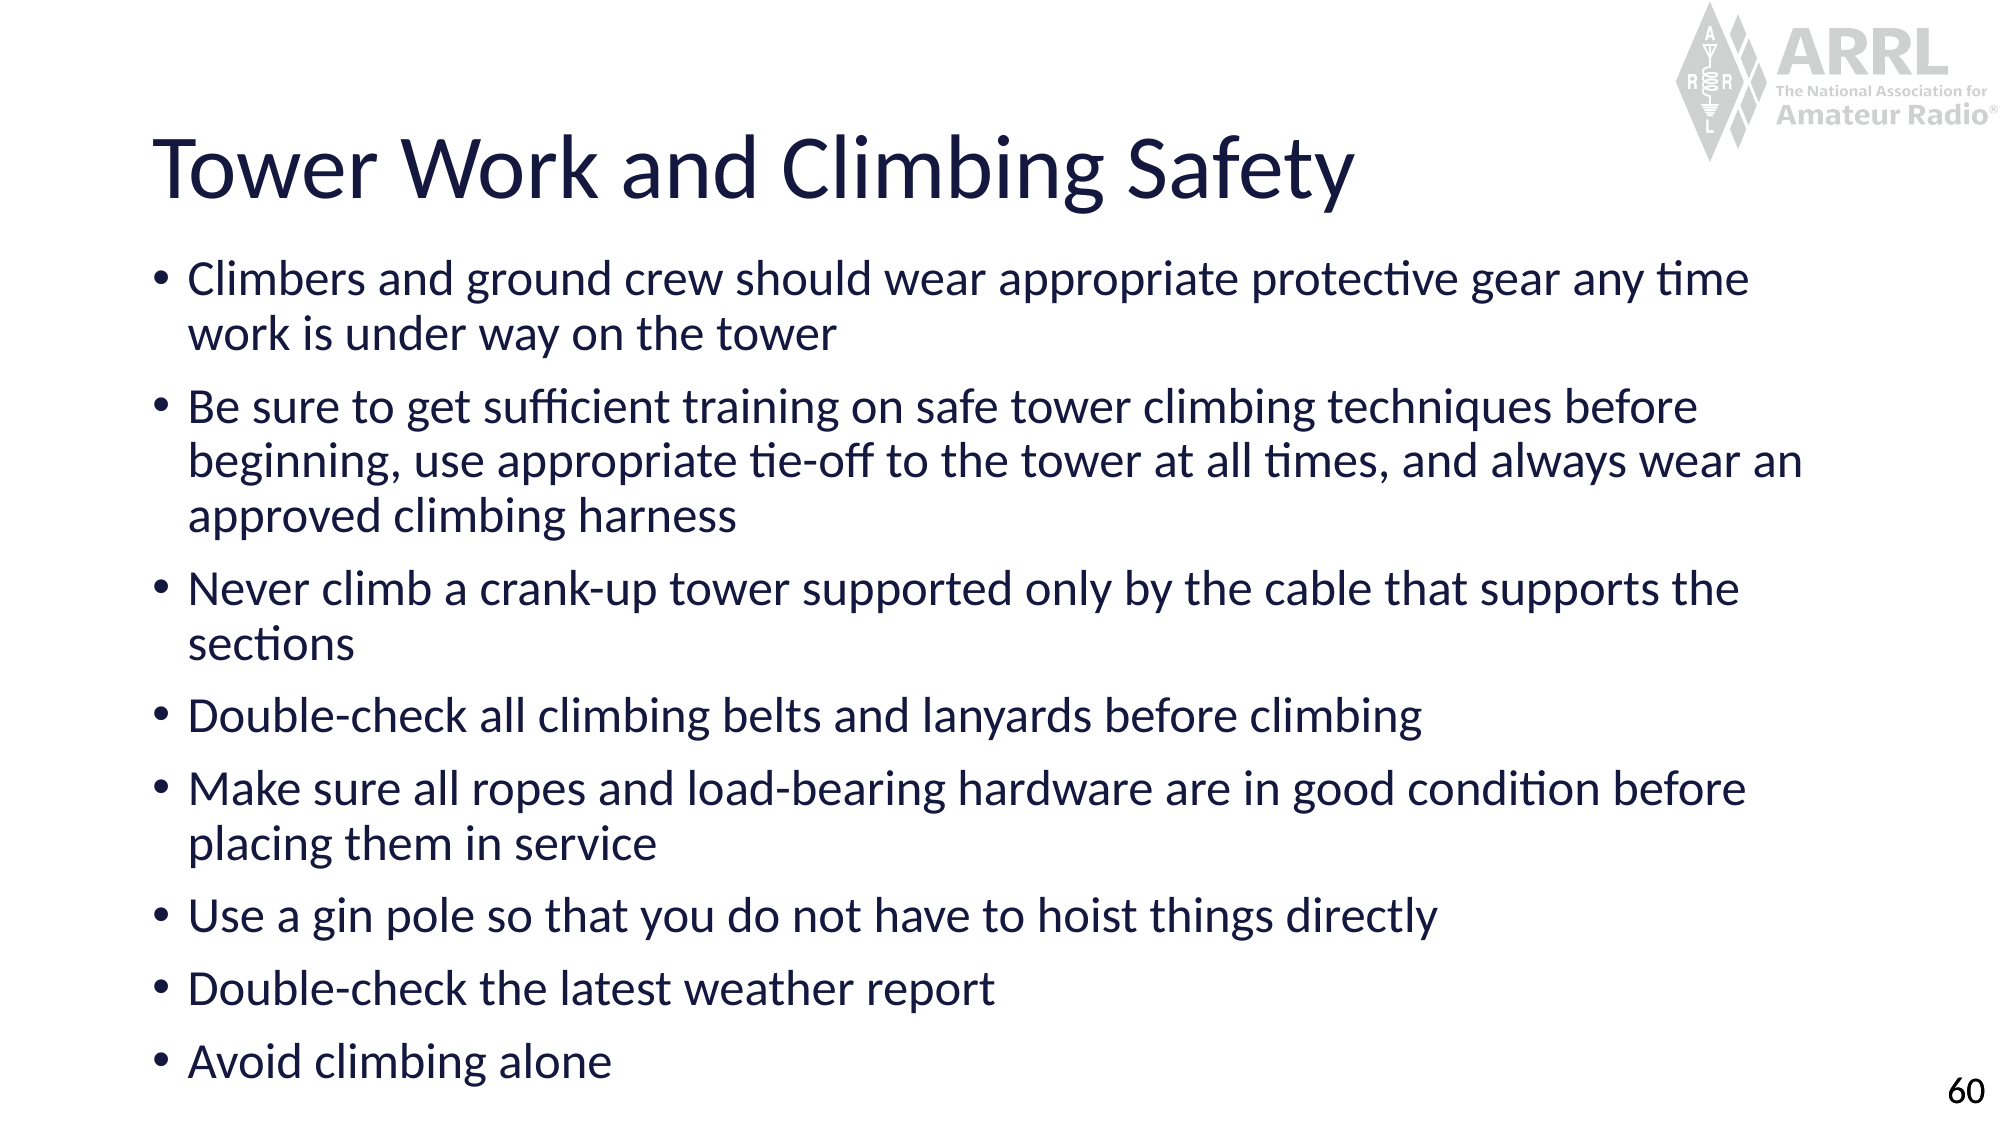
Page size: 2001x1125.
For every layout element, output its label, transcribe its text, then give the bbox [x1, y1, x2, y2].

list Climbers and ground crew should wear appropriate protective gear any time work is under way on the tower Be sure to get sufficient training on safe tower climbing techniques before beginning, use appropriate tie-off to the tower at all times, and always wear an approved climbing harness Never climb a crank-up tower supported only by the cable that supports the sections Double-check all climbing belts and lanyards before climbing Make sure all ropes and load-bearing hardware are in good condition before placing them in service Use a gin pole so that you do not have to hoist things directly Double-check the latest weather report Avoid climbing alone [137, 244, 1863, 1106]
picture [1674, 0, 2000, 164]
title Tower Work and Climbing Safety [137, 59, 1863, 244]
